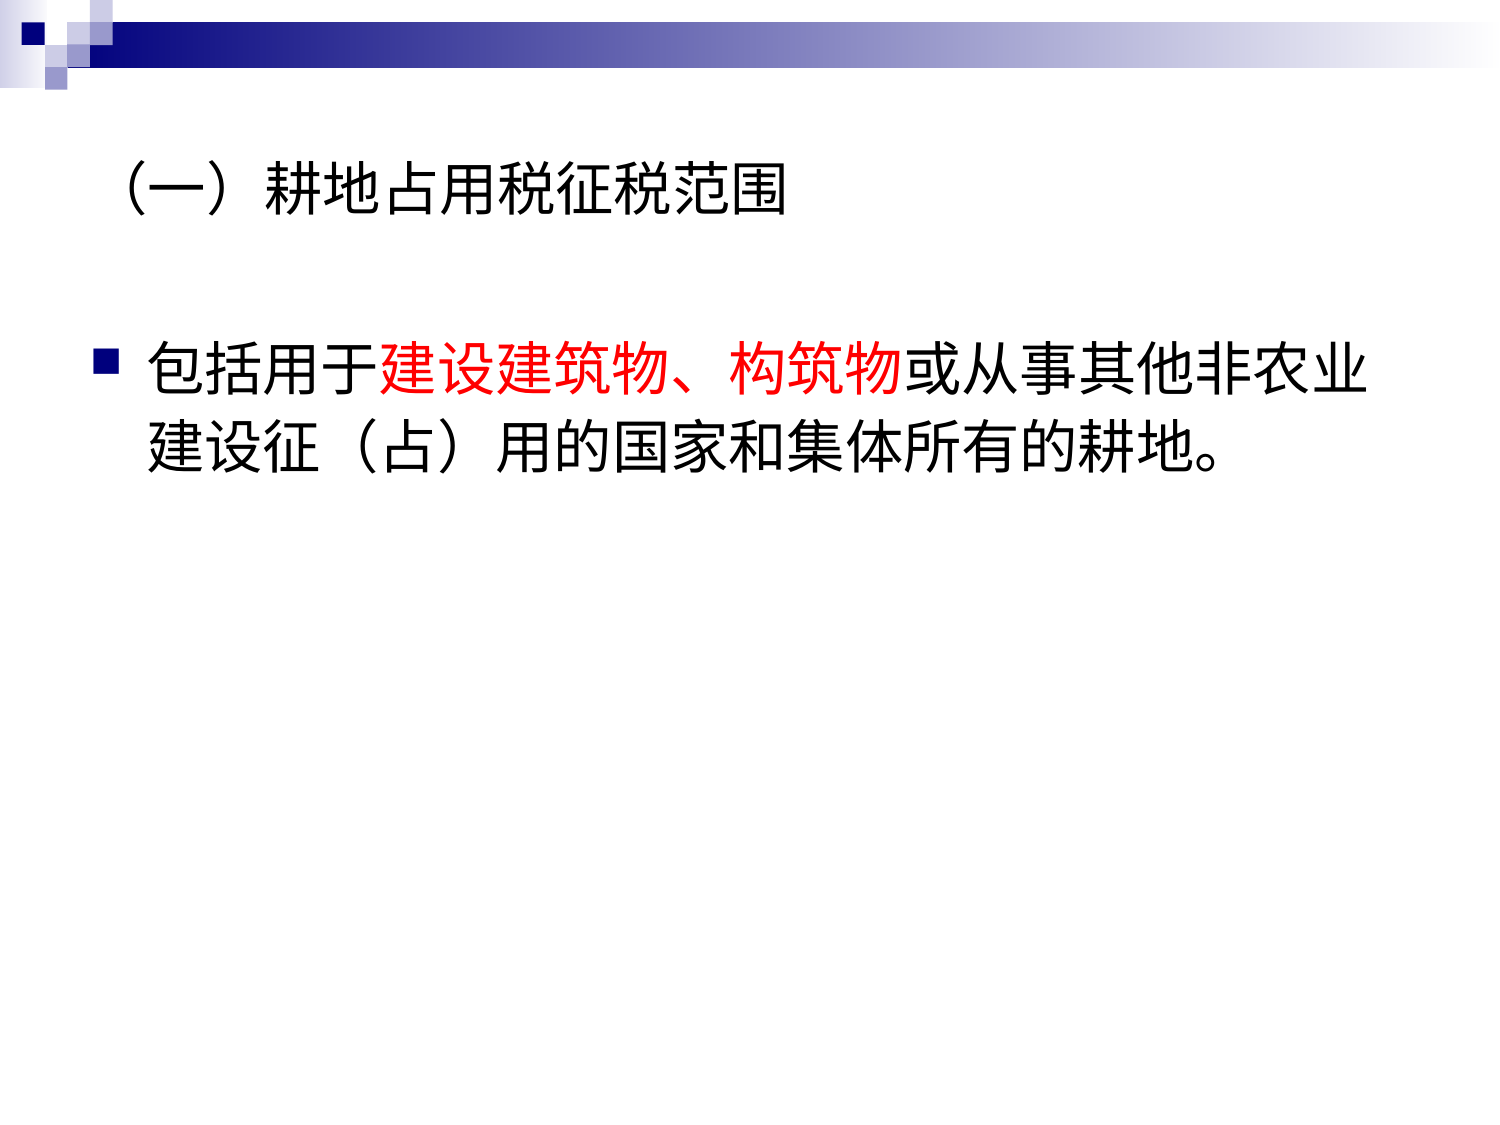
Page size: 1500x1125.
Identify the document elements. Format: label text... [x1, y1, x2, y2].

list 包括用于建设建筑物、构筑物或从事其他非农业建设征（占）用的国家和集体所有的耕地。 [74, 324, 1426, 963]
title （一）耕地占用税征税范围 [74, 74, 1426, 301]
